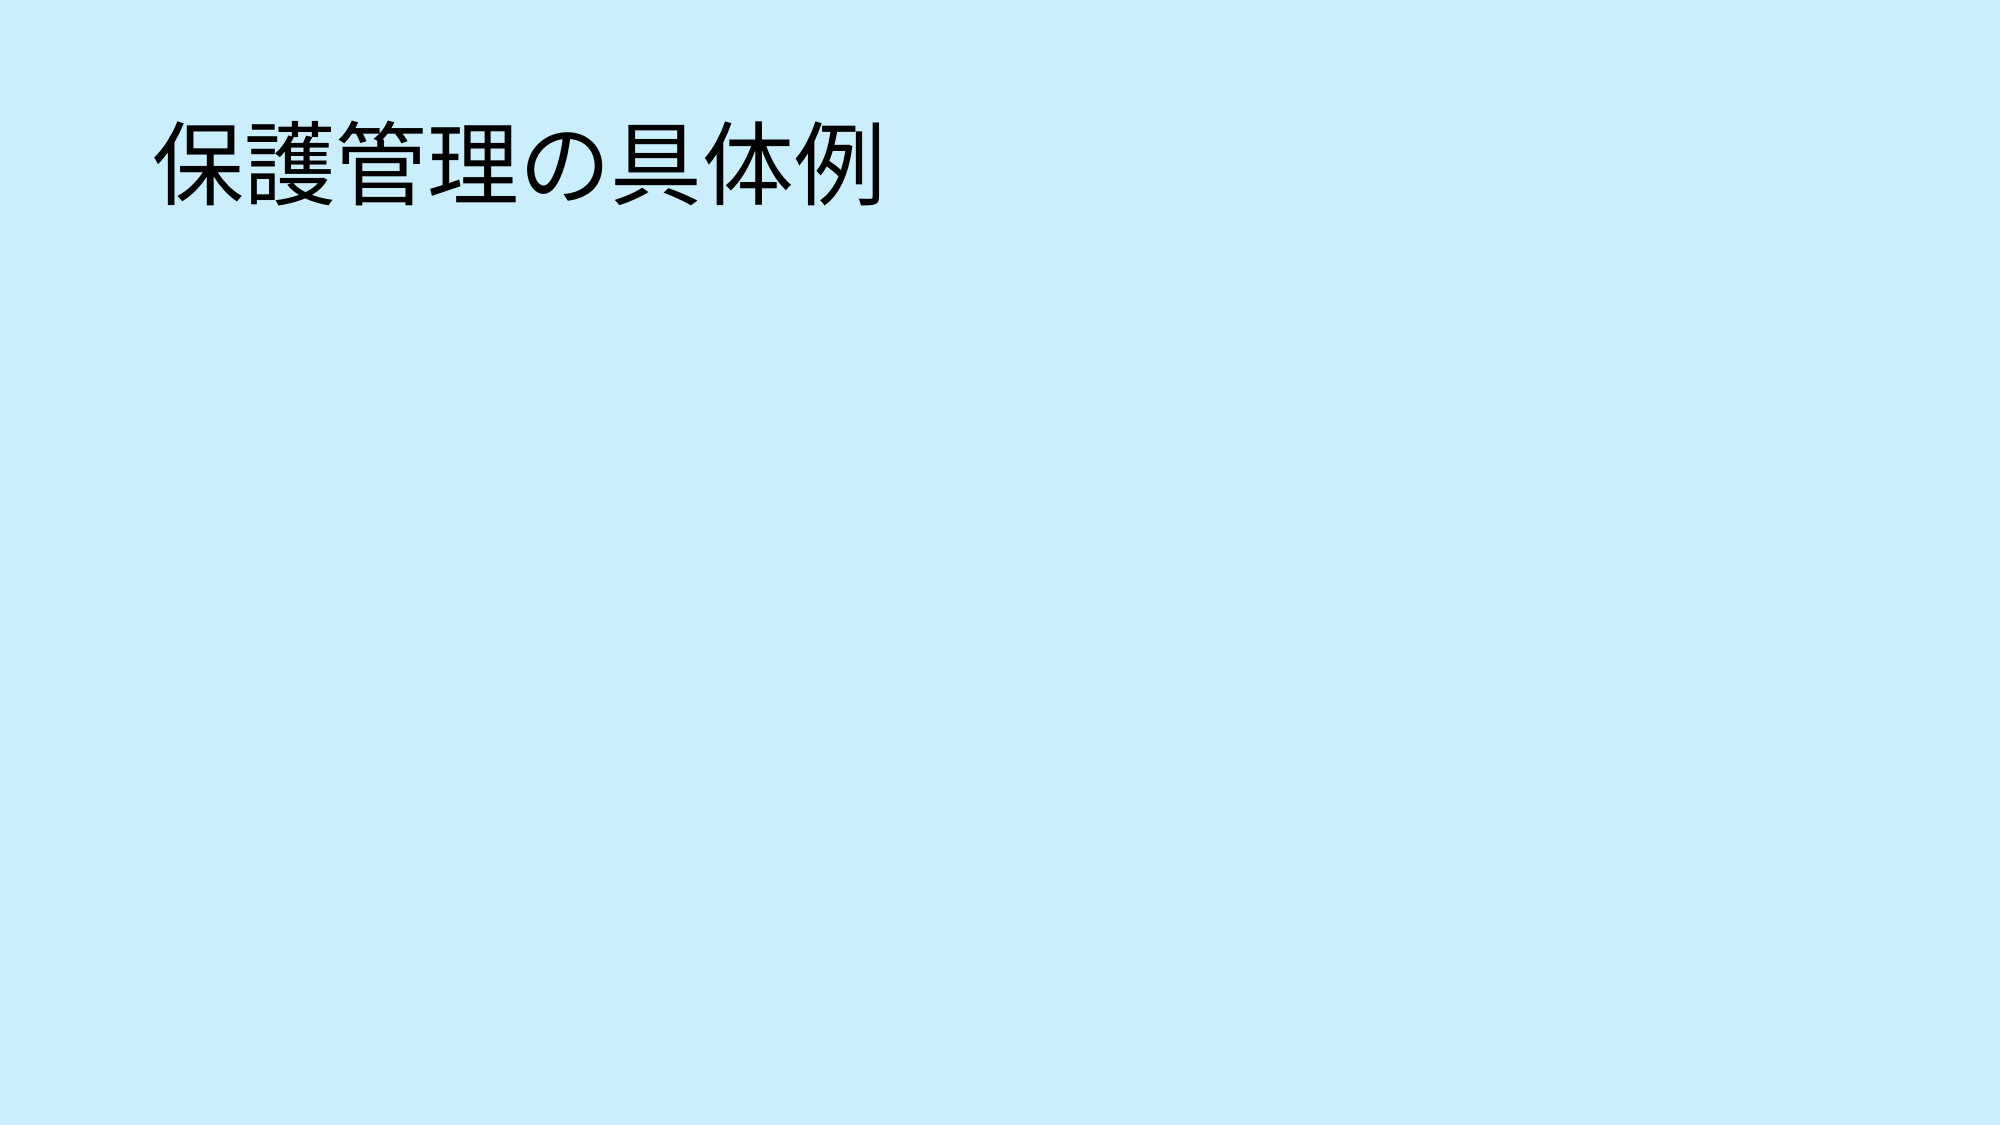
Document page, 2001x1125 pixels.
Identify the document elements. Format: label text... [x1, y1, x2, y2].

title 保護管理の具体例 [137, 59, 1863, 278]
